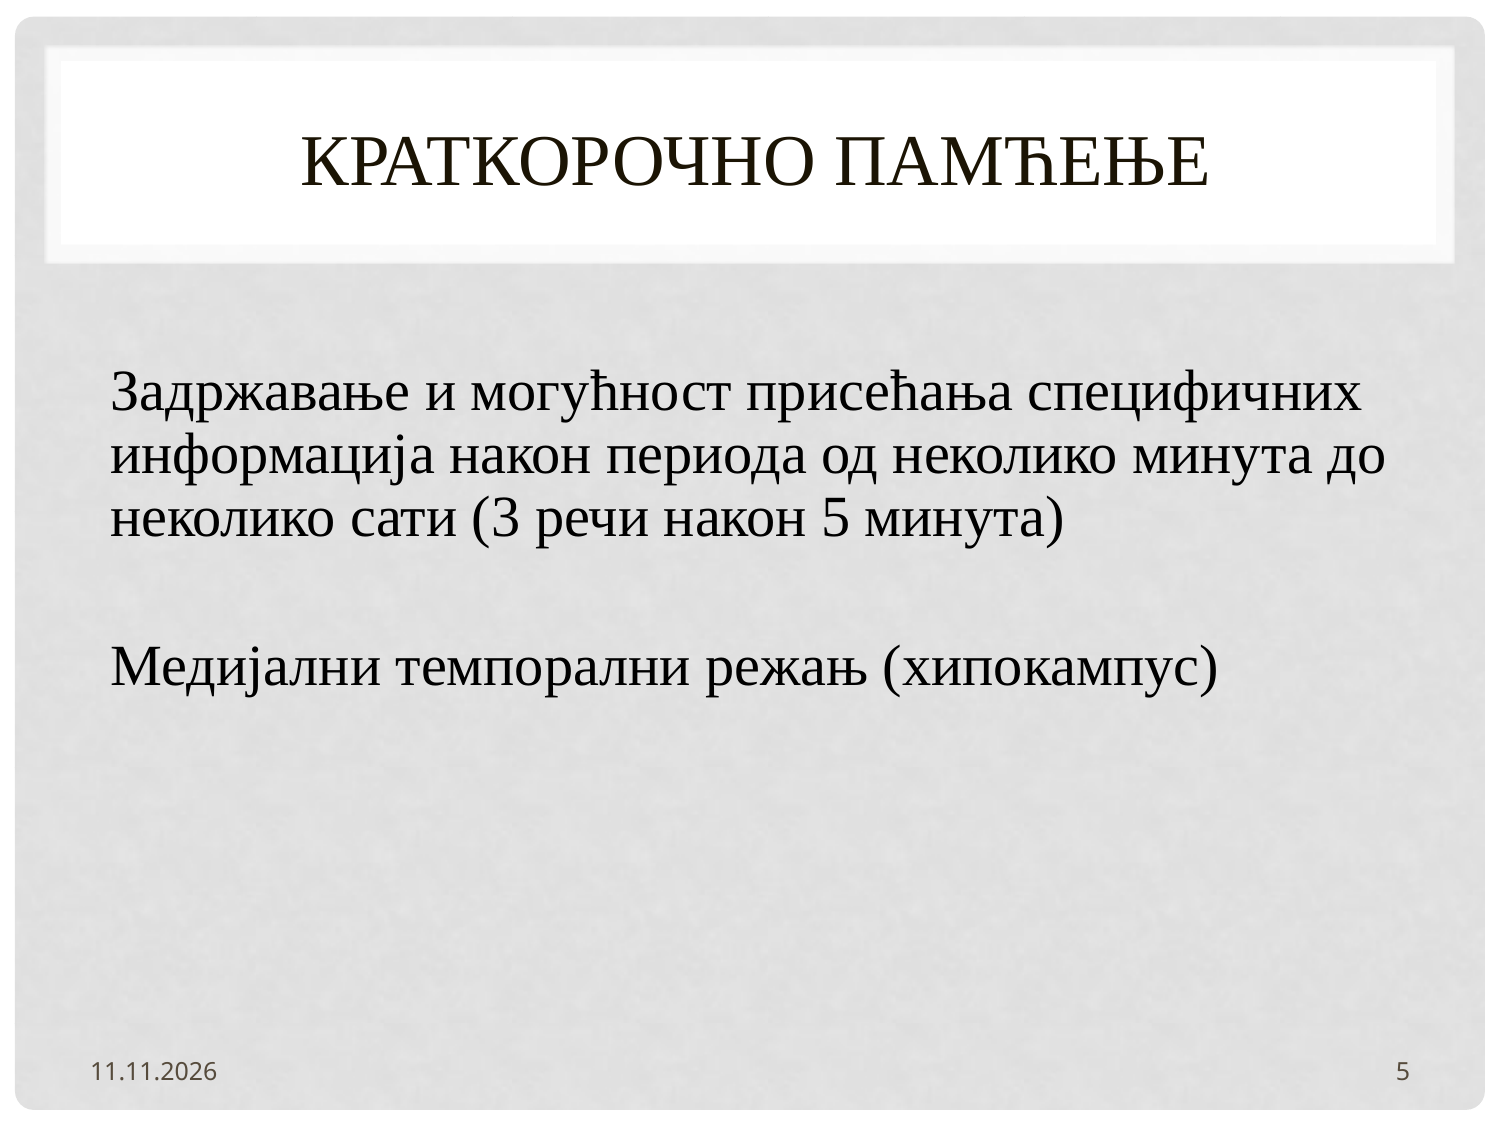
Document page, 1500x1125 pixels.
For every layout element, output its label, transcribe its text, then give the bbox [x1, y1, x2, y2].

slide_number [75, 1042, 425, 1103]
list Задржавање и могућност присећања специфичних информација након периода од неколико минута до неколико сати (3 речи након 5 минута) Медијални темпорални режањ (хипокампус) [76, 352, 1427, 1097]
title КРАТКОРОЧНО ПАМЋЕЊЕ [174, 62, 1338, 250]
slide_number 5 [1074, 1042, 1425, 1103]
